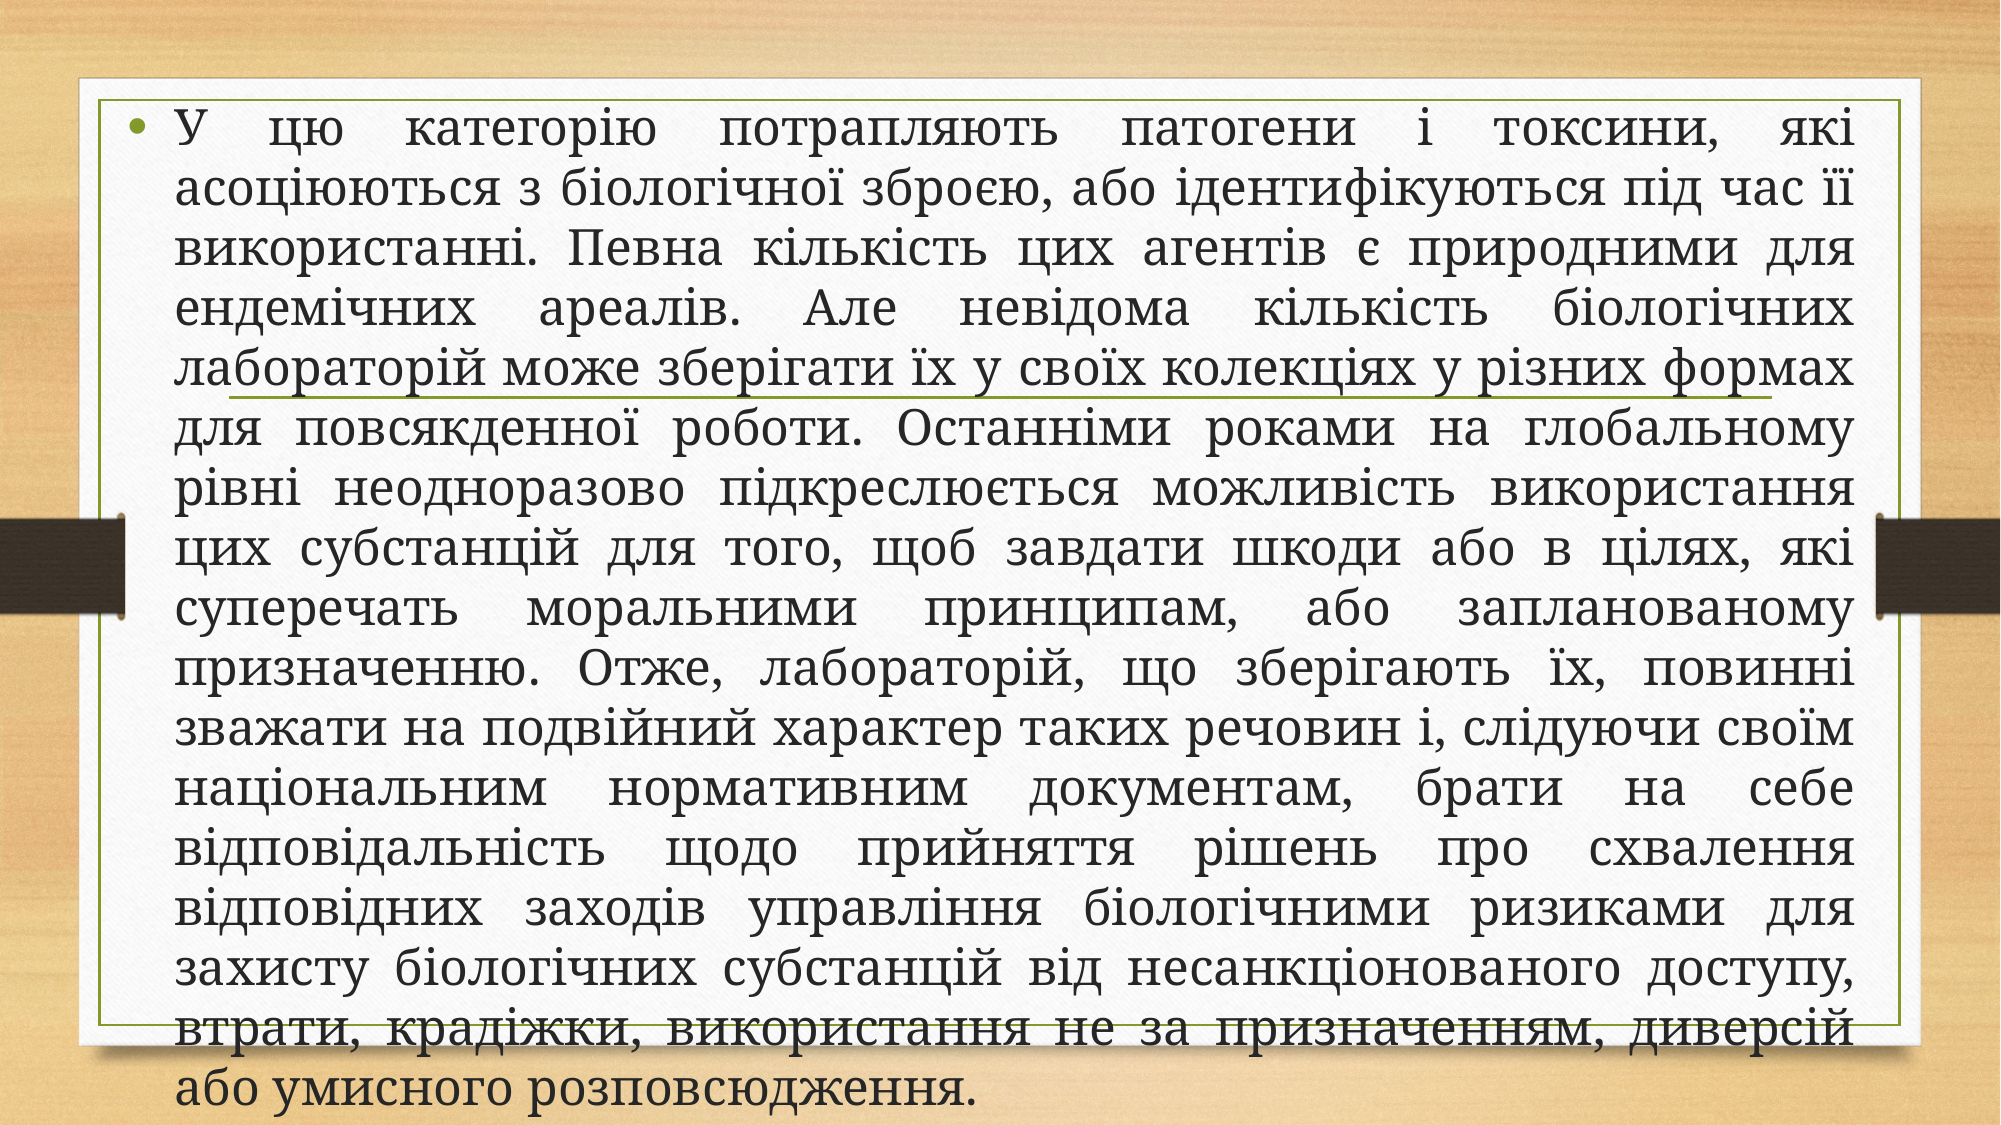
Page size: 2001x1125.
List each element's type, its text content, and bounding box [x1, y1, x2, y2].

list У цю категорію потрапляють патогени і токсини, які асоціюються з біологічної зброєю, або ідентифікуються під час її використанні. Певна кількість цих агентів є природними для ендемічних ареалів. Але невідома кількість біологічних лабораторій може зберігати їх у своїх колекціях у різних формах для повсякденної роботи. Останніми роками на глобальному рівні неодноразово підкреслюється можливість використання цих субстанцій для того, щоб завдати шкоди або в цілях, які суперечать моральними принципам, або запланованому призначенню. Отже, лабораторій, що зберігають їх, повинні зважати на подвійний характер таких речовин і, слідуючи своїм національним нормативним документам, брати на себе відповідальність щодо прийняття рішень про схвалення відповідних заходів управління біологічними ризиками для захисту біологічних субстанцій від несанкціонованого доступу, втрати, крадіжки, використання не за призначенням, диверсій або умисного розповсюдження. [112, 88, 1871, 1125]
picture [0, 0, 2001, 1125]
